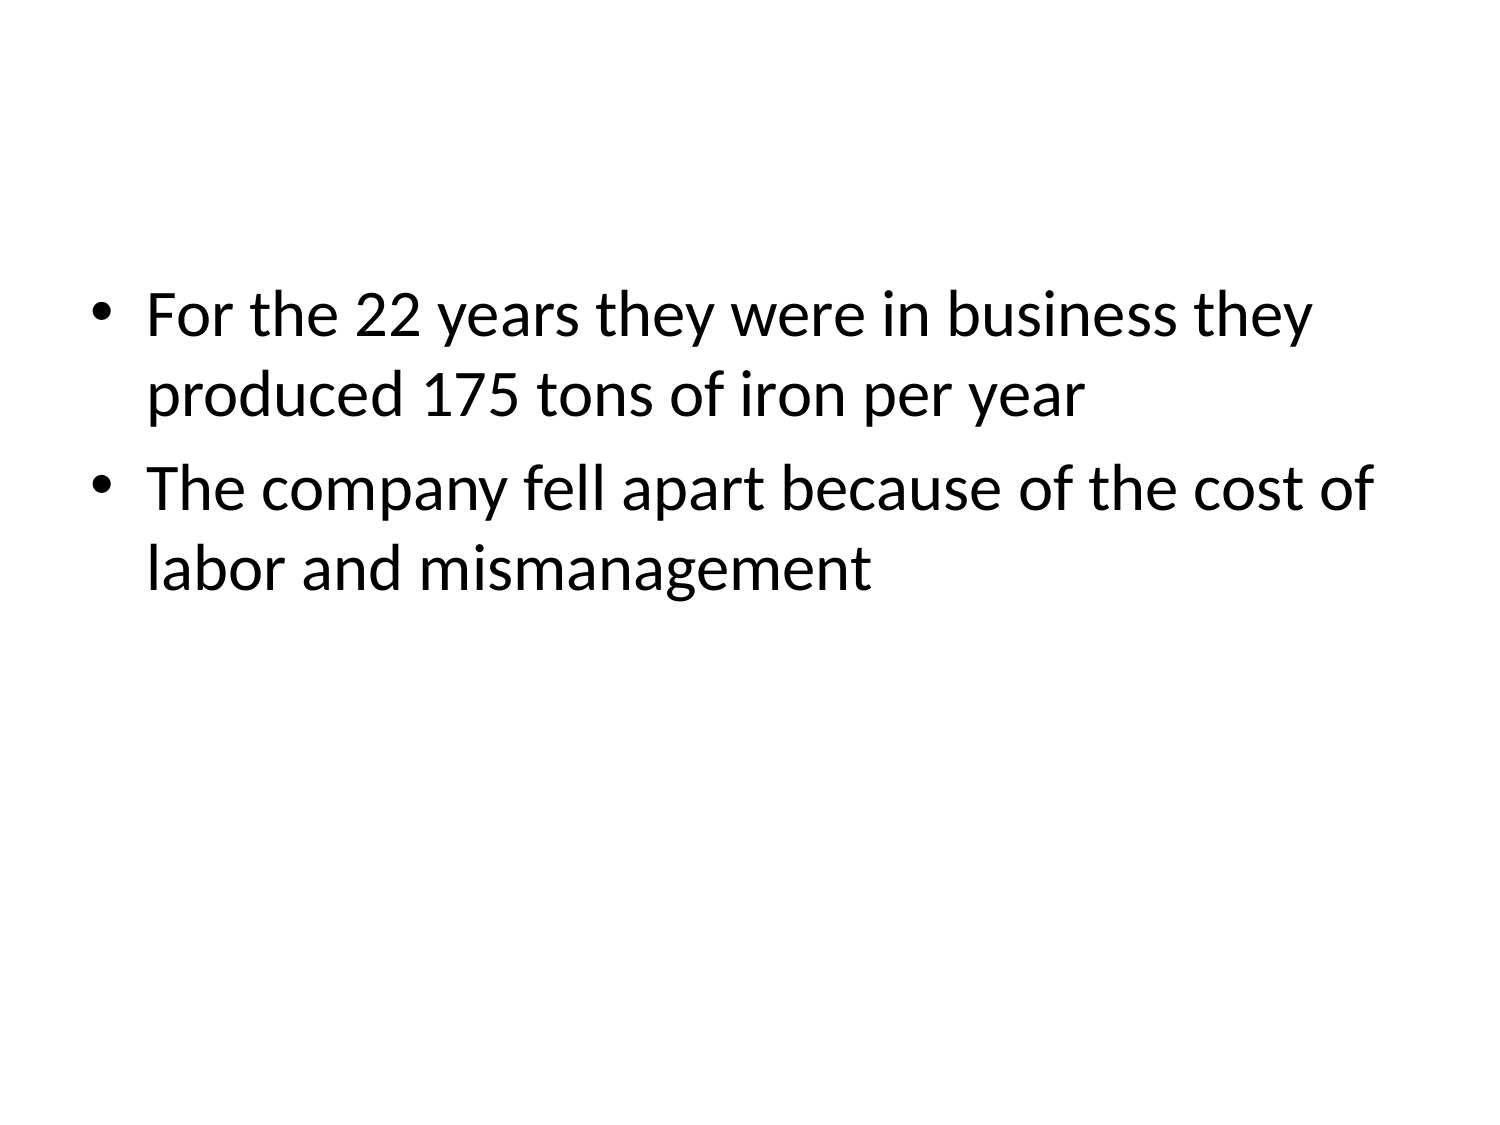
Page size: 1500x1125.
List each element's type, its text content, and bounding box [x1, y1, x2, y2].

list For the 22 years they were in business they produced 175 tons of iron per year The company fell apart because of the cost of labor and mismanagement [75, 262, 1425, 1005]
